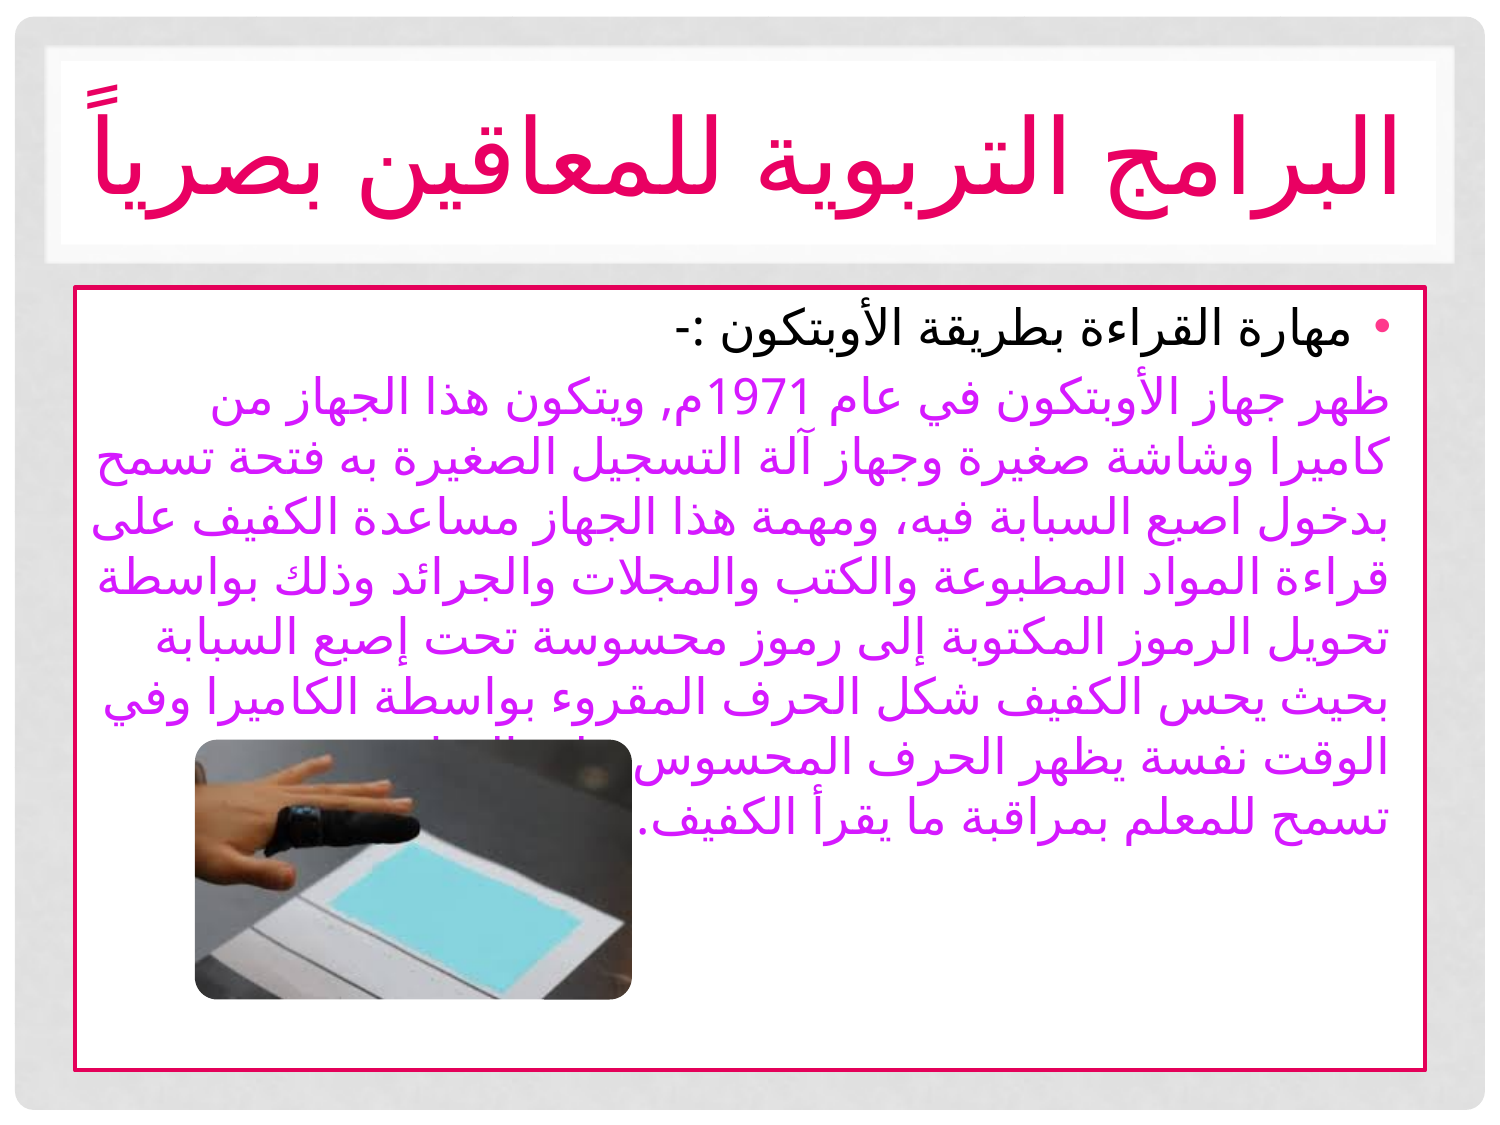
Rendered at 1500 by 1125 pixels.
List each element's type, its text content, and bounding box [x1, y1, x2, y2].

list مهارة القراءة بطريقة الأوبتكون :- ظهر جهاز الأوبتكون في عام 1971م, ويتكون هذا الجهاز من كاميرا وشاشة صغيرة وجهاز آلة التسجيل الصغيرة به فتحة تسمح بدخول اصبع السبابة فيه، ومهمة هذا الجهاز مساعدة الكفيف على قراءة المواد المطبوعة والكتب والمجلات والجرائد وذلك بواسطة تحويل الرموز المكتوبة إلى رموز محسوسة تحت إصبع السبابة بحيث يحس الكفيف شكل الحرف المقروء بواسطة الكاميرا وفي الوقت نفسة يظهر الحرف المحسوس على الشاشة صغيرة تسمح للمعلم بمراقبة ما يقرأ الكفيف. [73, 285, 1427, 1072]
picture [194, 739, 633, 1000]
title البرامج التربوية للمعاقين بصرياً [69, 66, 1425, 238]
